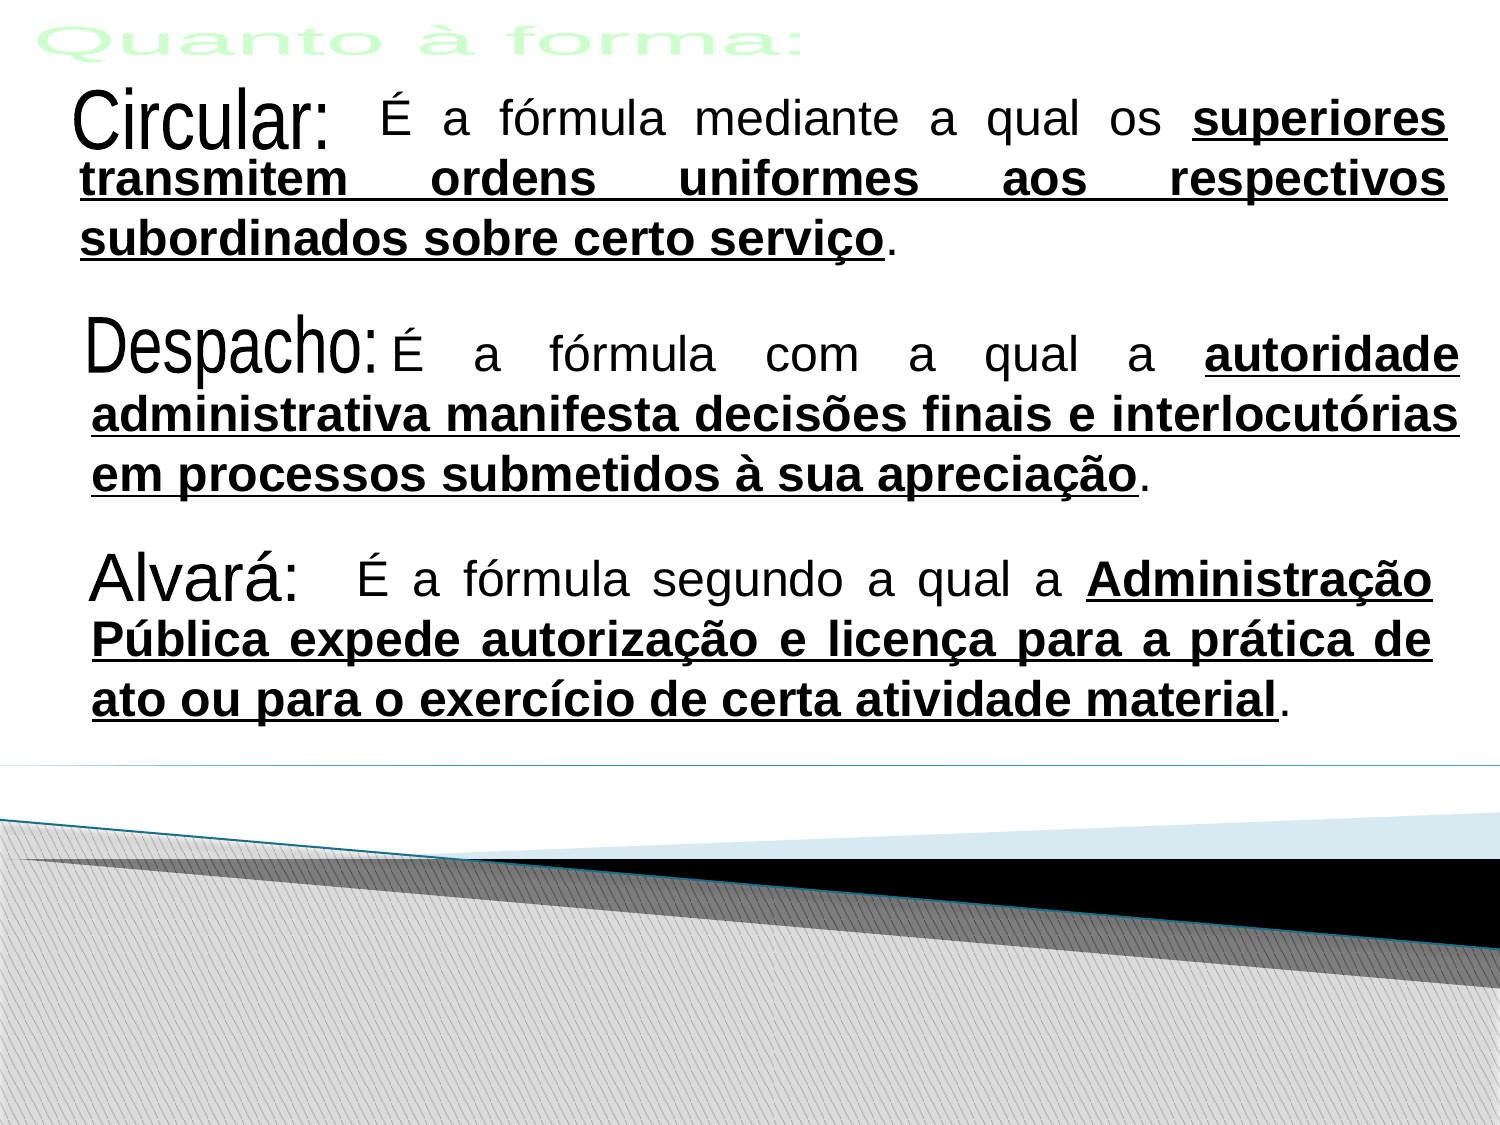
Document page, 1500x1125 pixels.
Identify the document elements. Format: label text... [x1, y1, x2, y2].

text_box É a fórmula segundo a qual a Administração Pública expede autorização e licença para a prática de ato ou para o exercício de certa atividade material. [76, 538, 1448, 734]
text_box É a fórmula com a qual a autoridade administrativa manifesta decisões finais e interlocutórias em processos submetidos à sua apreciação. [76, 314, 1475, 509]
picture [5, 859, 1500, 989]
text_box É a fórmula mediante a qual os superiores transmitem ordens uniformes aos respectivos subordinados sobre certo serviço. [64, 78, 1463, 273]
